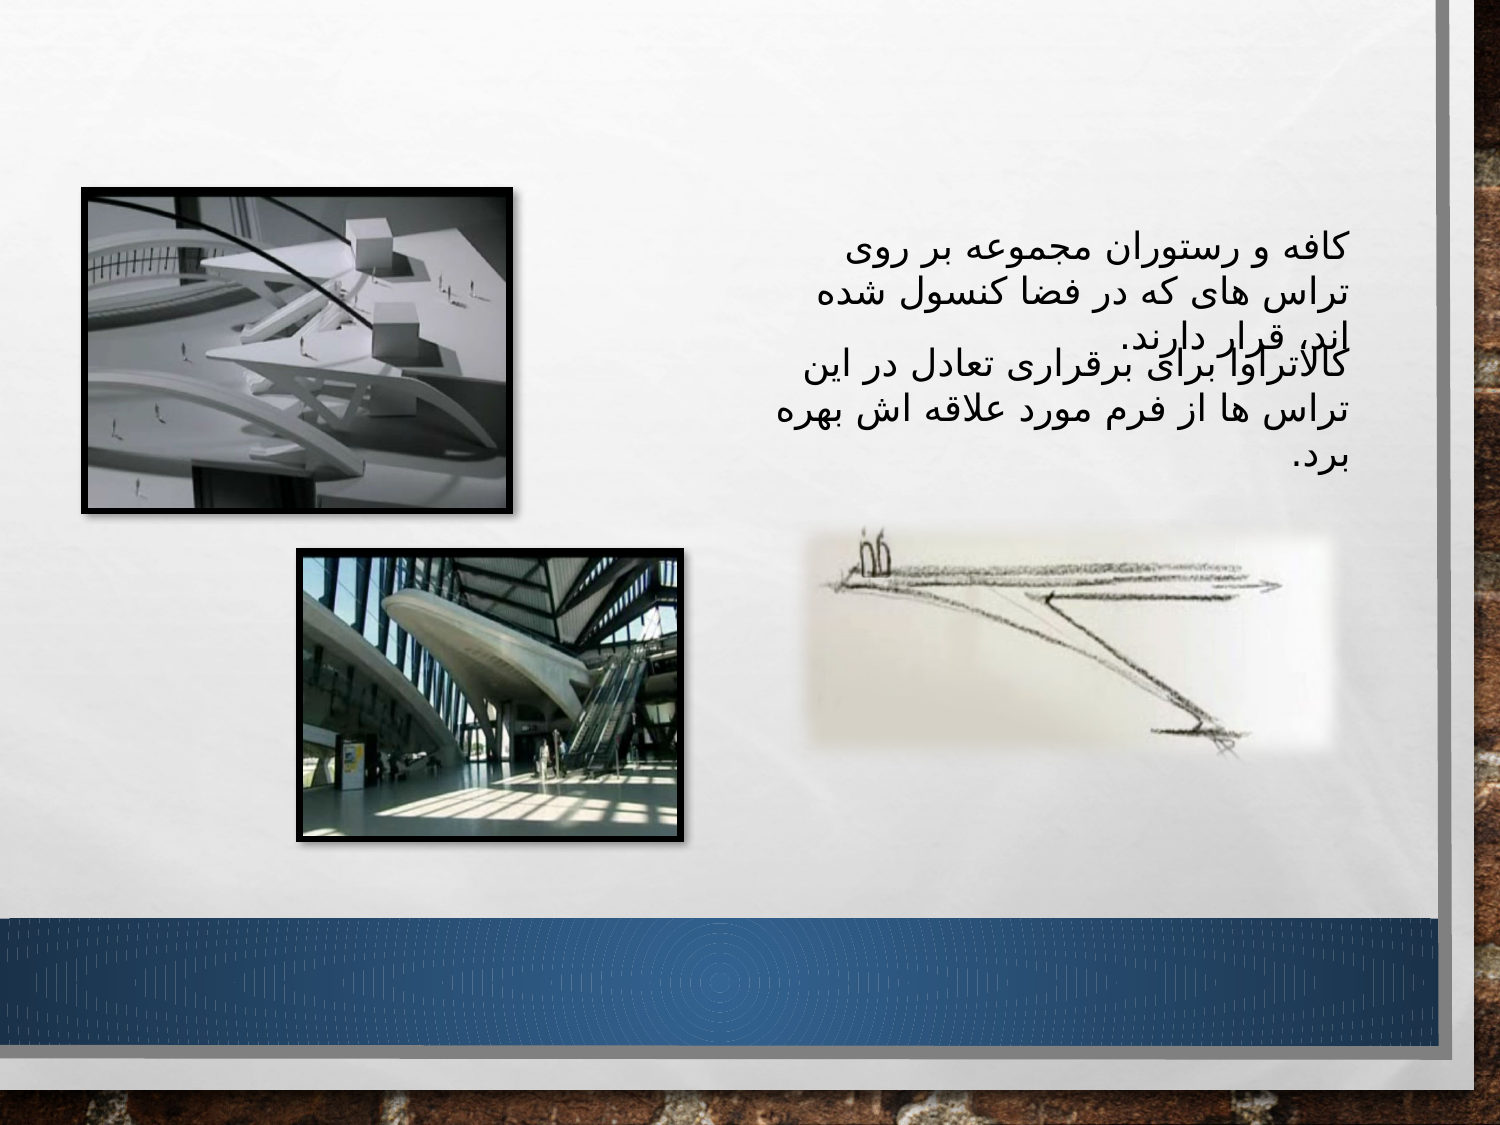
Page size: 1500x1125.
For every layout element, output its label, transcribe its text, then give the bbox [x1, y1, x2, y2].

picture [87, 193, 507, 508]
picture [0, 0, 1500, 1125]
picture [790, 519, 1349, 766]
text_box کافه و رستوران مجموعه بر روی تراس های که در فضا کنسول شده اند، قرار دارند. [743, 214, 1366, 331]
picture [302, 554, 678, 836]
text_box کالاتراوا برای برقراری تعادل در این تراس ها از فرم مورد علاقه اش بهره برد. [743, 331, 1366, 481]
